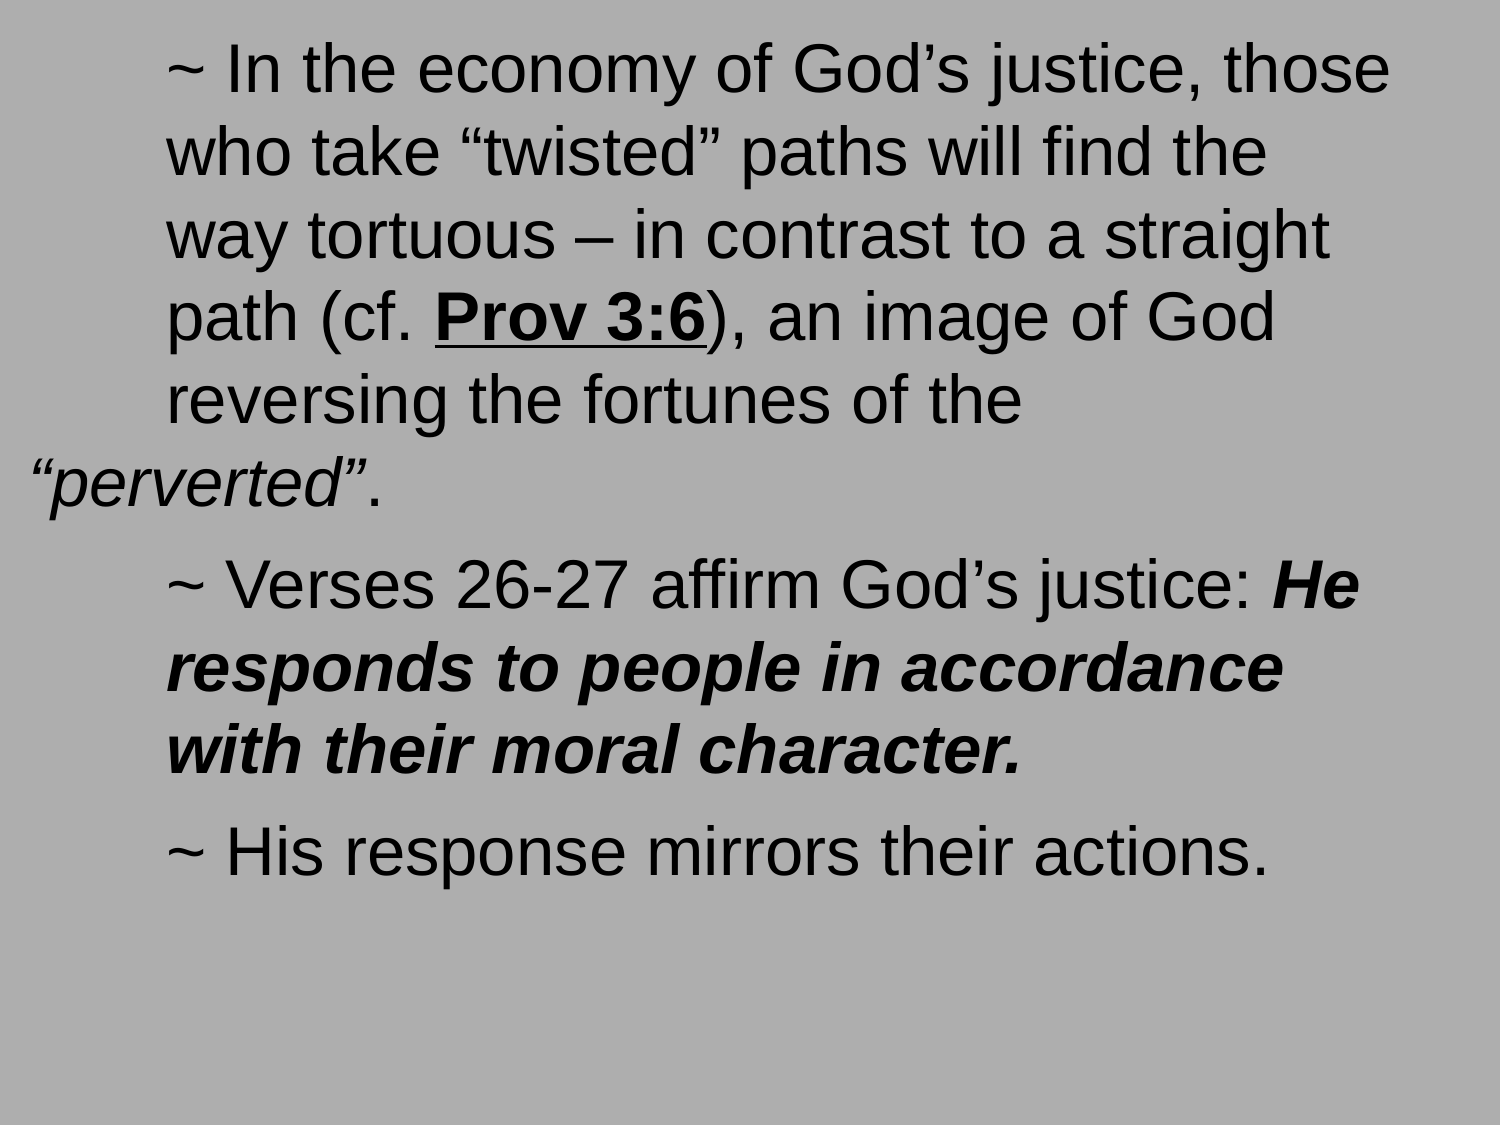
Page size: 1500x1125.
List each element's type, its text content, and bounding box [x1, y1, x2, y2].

subtitle ~ In the economy of God’s justice, those who take “twisted” paths will find the way tortuous – in contrast to a straight path (cf. Prov 3:6), an image of God reversing the fortunes of the “perverted”. ~ Verses 26-27 affirm God’s justice: He responds to people in accordance with their moral character. ~ His response mirrors their actions. [13, 16, 1489, 1108]
